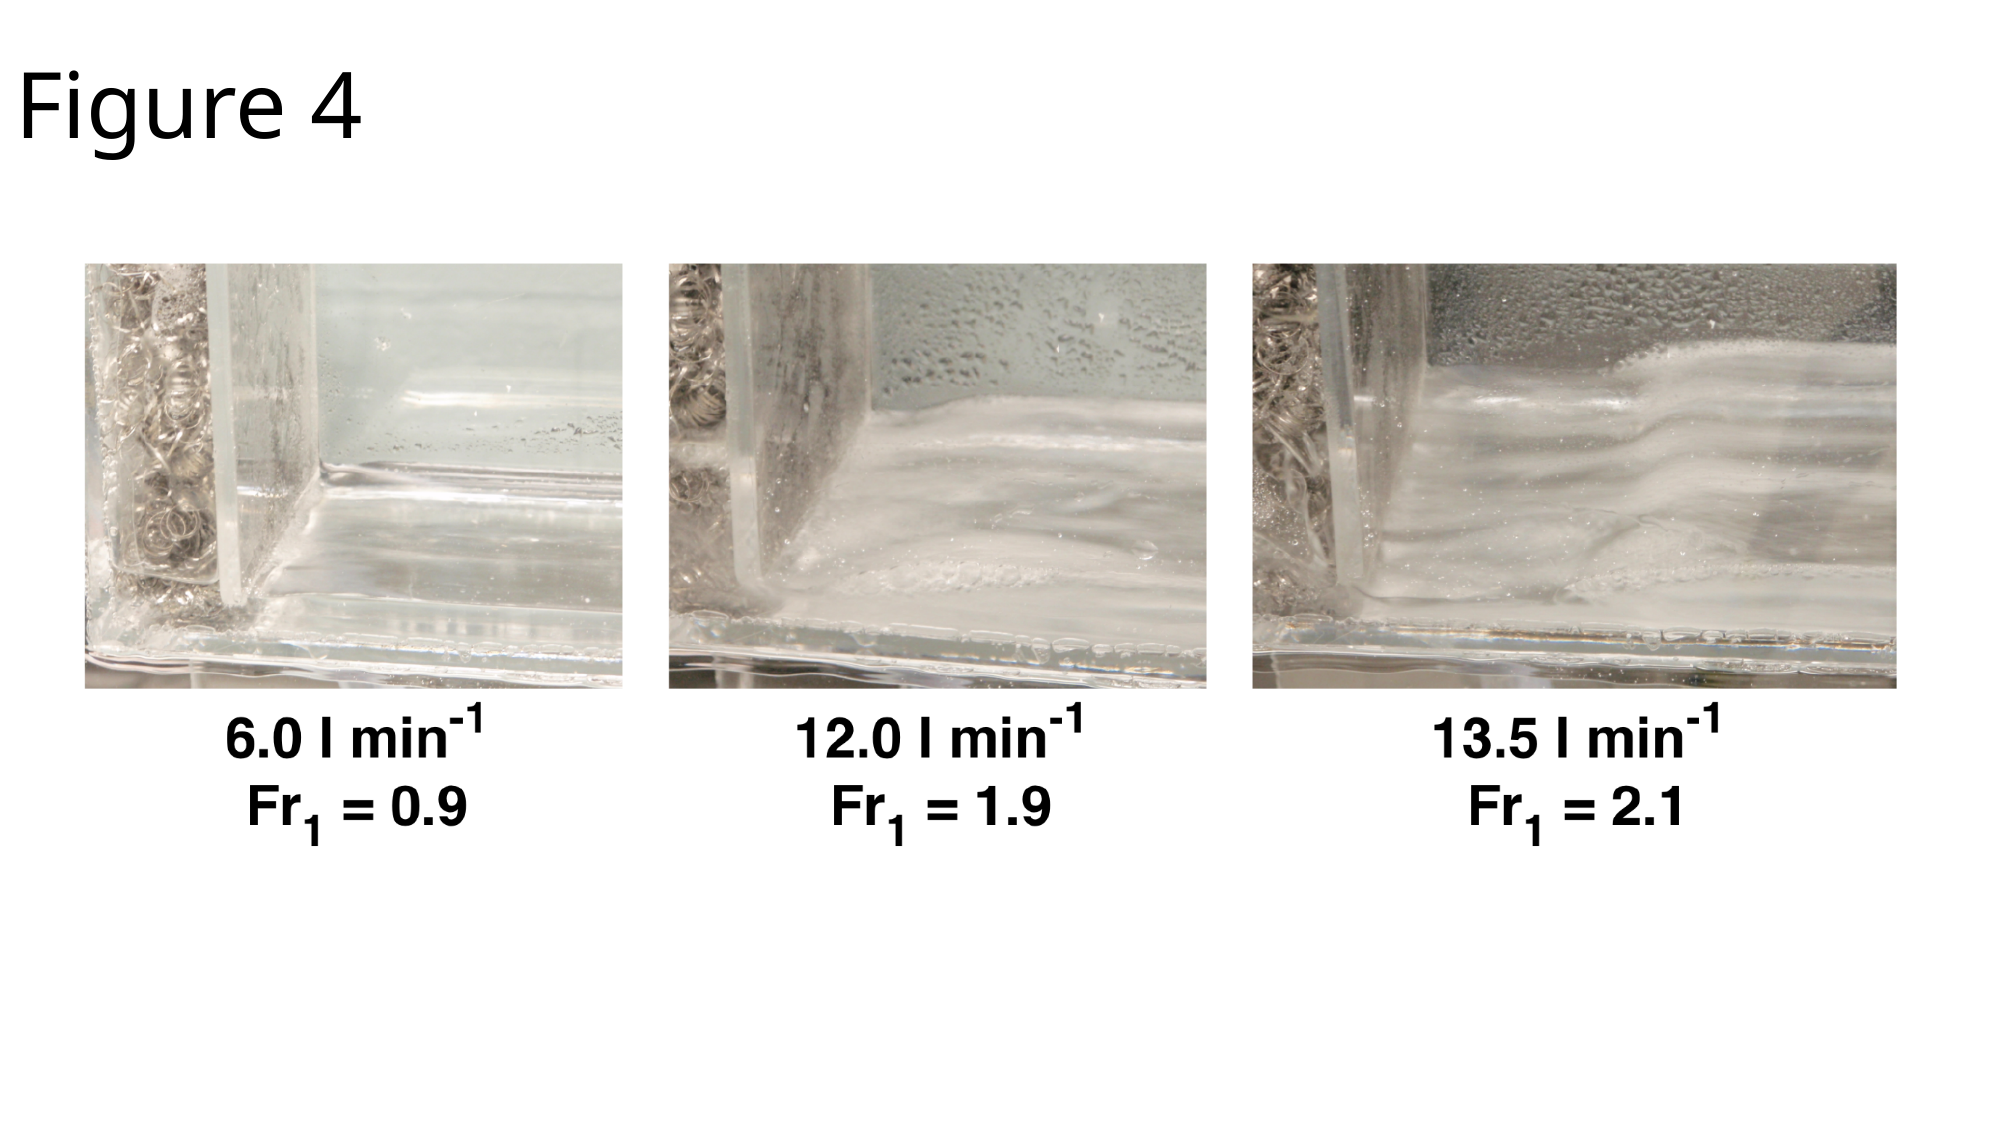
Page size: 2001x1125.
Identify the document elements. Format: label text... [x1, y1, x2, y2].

title Figure 4 [0, 0, 1725, 218]
picture [61, 242, 1917, 875]
